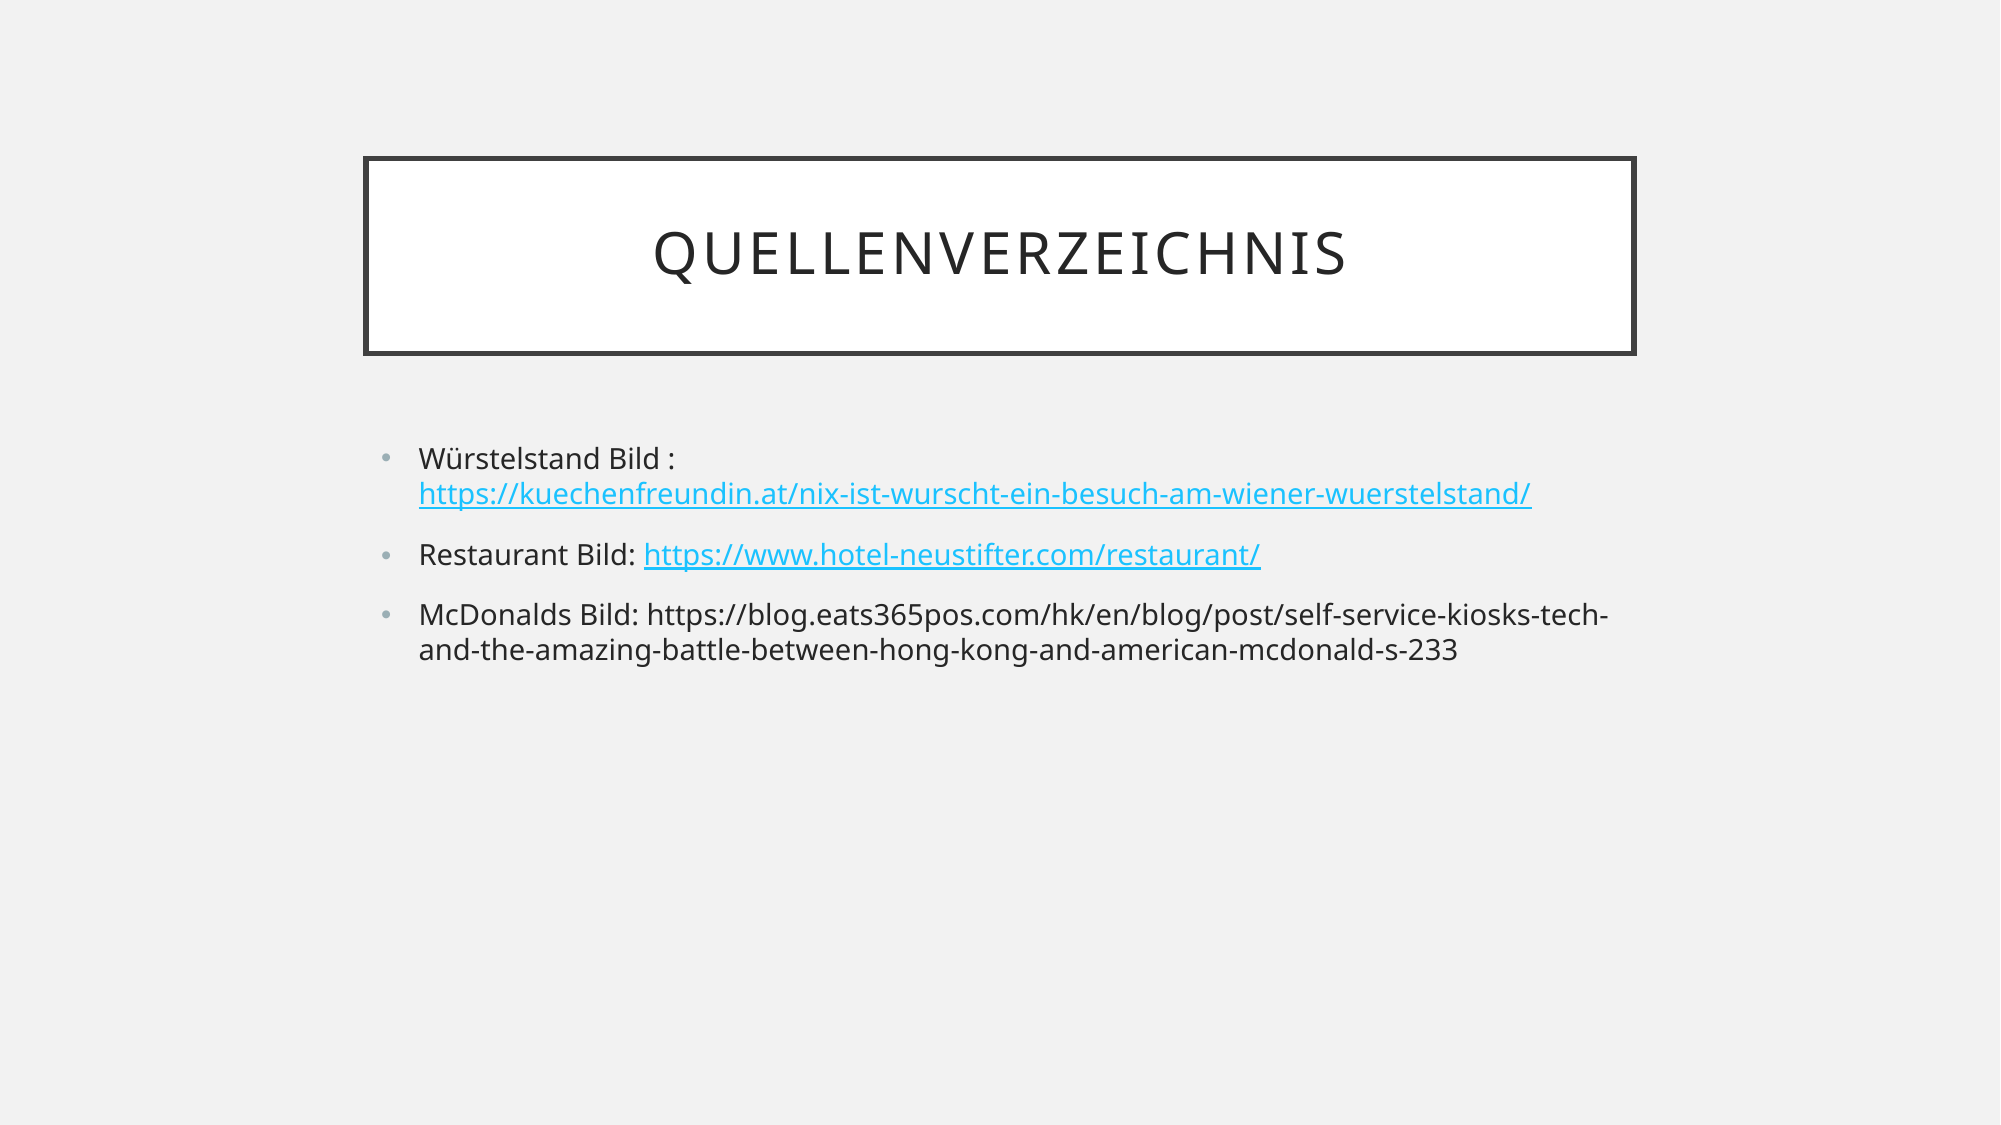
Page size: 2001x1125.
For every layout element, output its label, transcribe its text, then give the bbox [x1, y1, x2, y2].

list Würstelstand Bild : https://kuechenfreundin.at/nix-ist-wurscht-ein-besuch-am-wiener-wuerstelstand/ Restaurant Bild: https://www.hotel-neustifter.com/restaurant/ McDonalds Bild: https://blog.eats365pos.com/hk/en/blog/post/self-service-kiosks-tech-and-the-amazing-battle-between-hong-kong-and-american-mcdonald-s-233 [366, 432, 1634, 942]
title Quellenverzeichnis [363, 156, 1637, 356]
